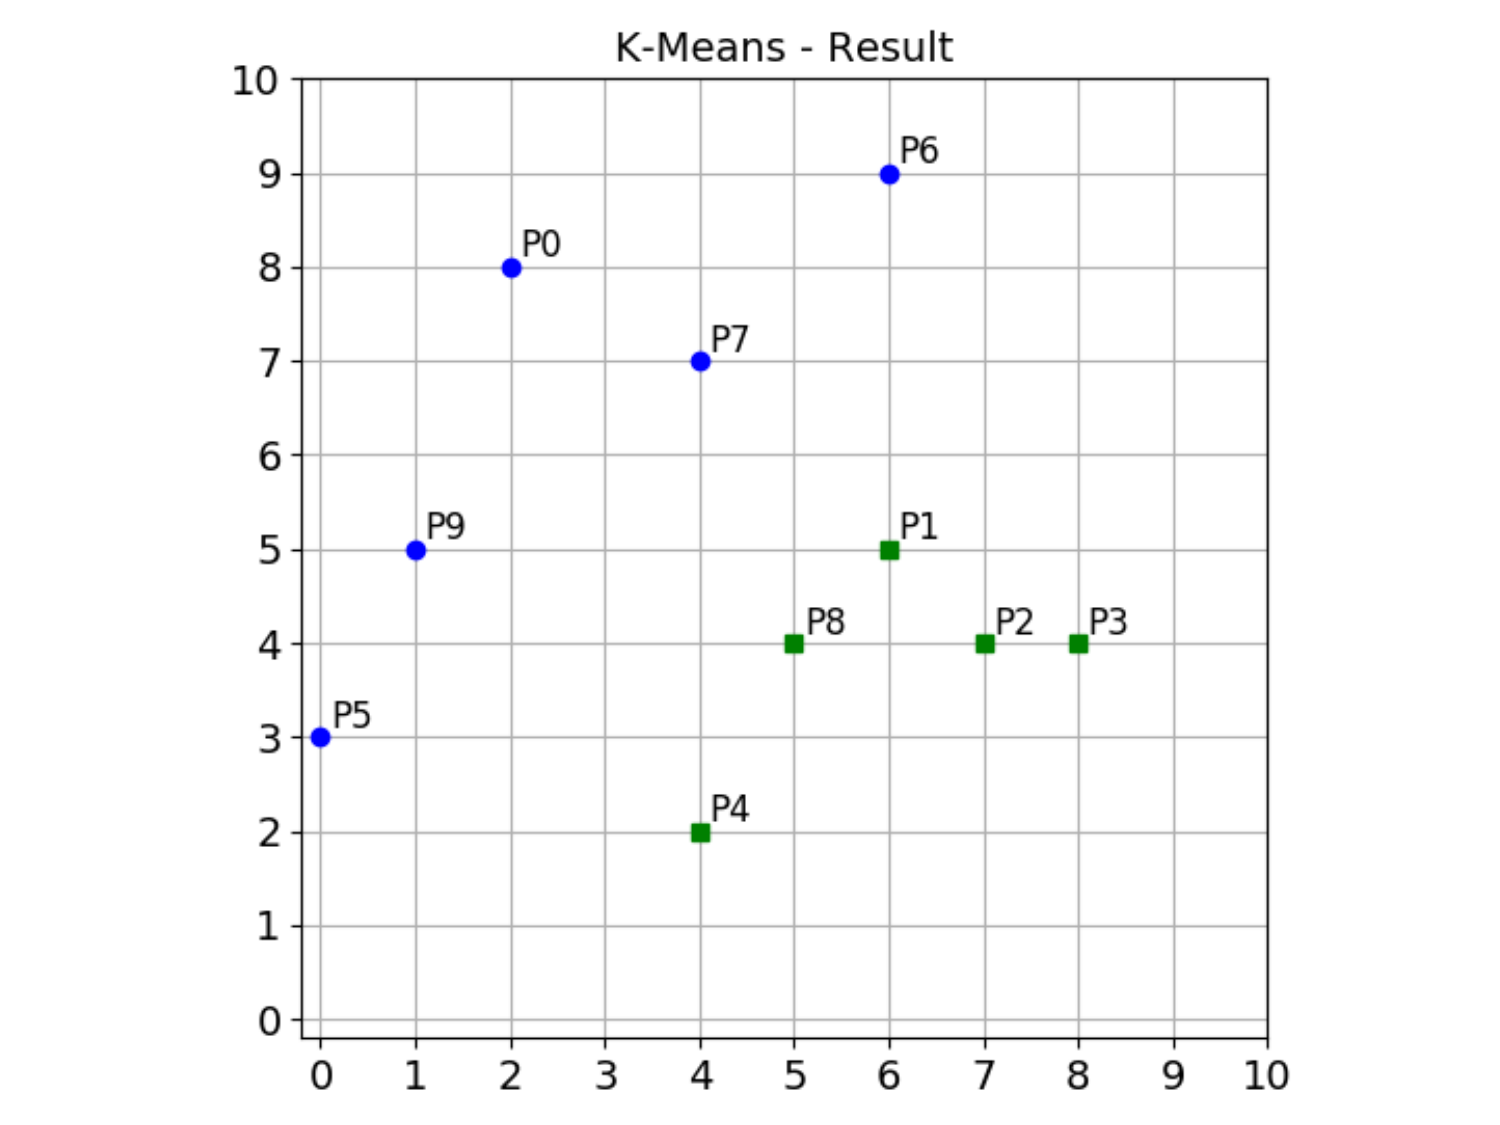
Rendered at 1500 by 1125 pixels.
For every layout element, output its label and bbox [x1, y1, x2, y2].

picture [210, 10, 1313, 1119]
